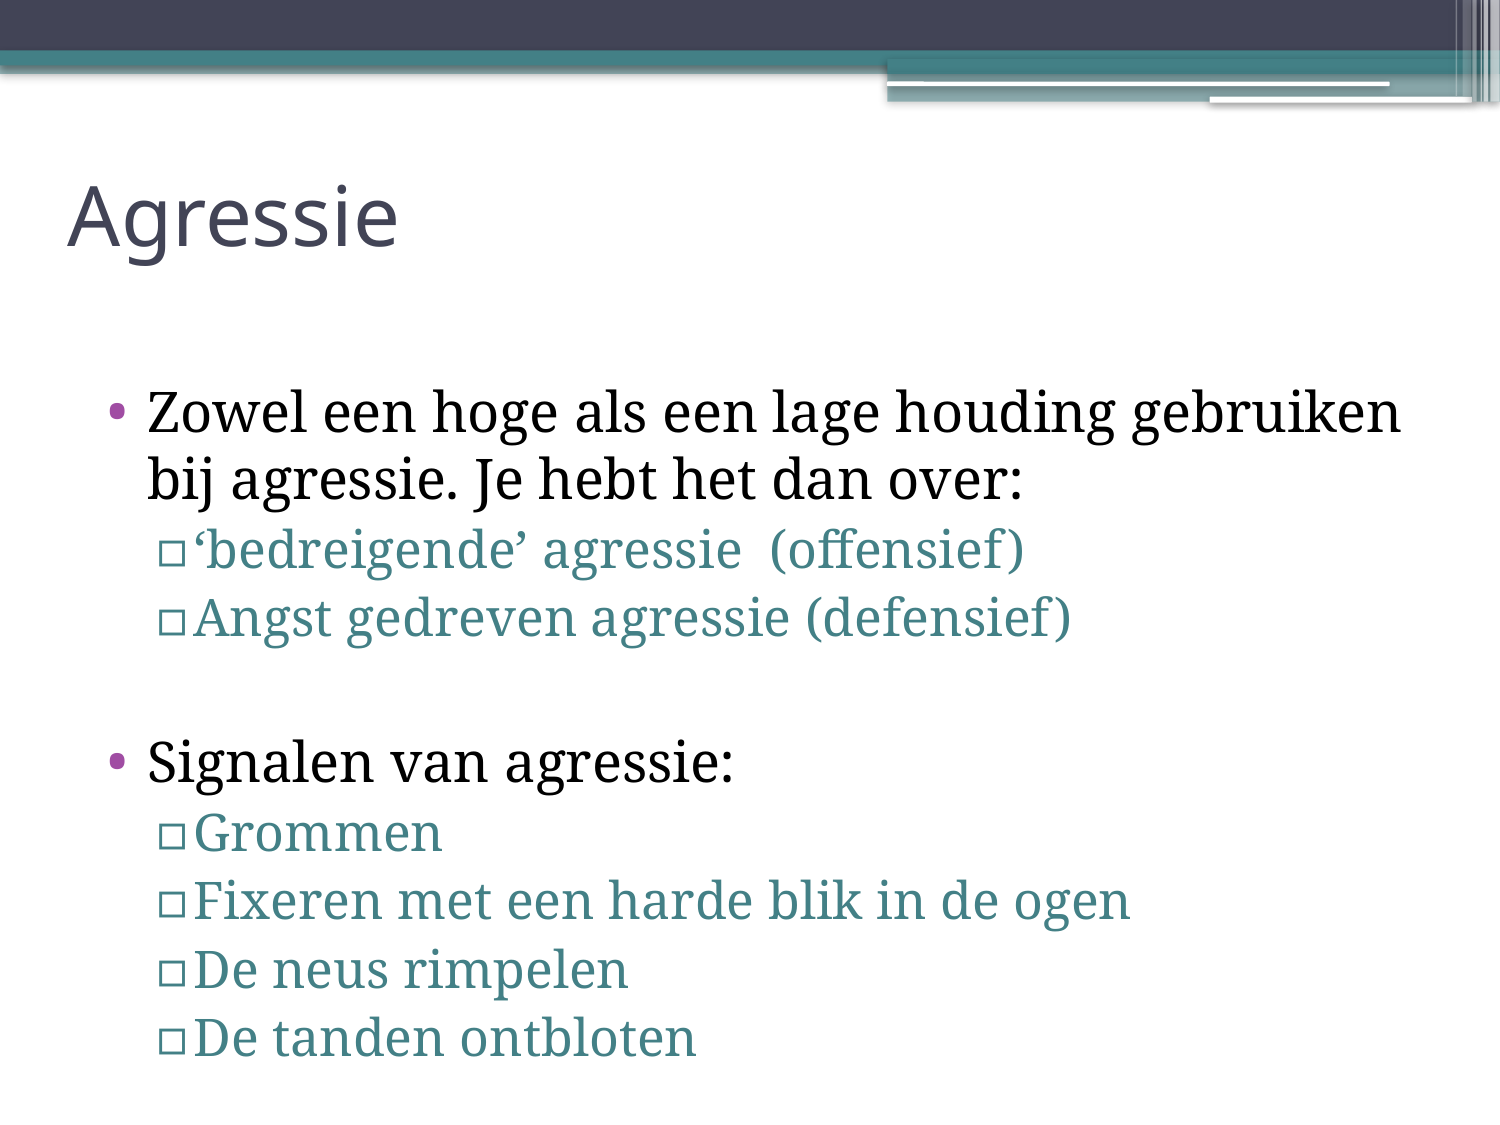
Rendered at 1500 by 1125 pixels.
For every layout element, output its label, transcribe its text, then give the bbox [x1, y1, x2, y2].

title Agressie [53, 125, 1404, 301]
list Zowel een hoge als een lage houding gebruiken bij agressie. Je hebt het dan over: ‘bedreigende’ agressie (offensief) Angst gedreven agressie (defensief) Signalen van agressie: Grommen Fixeren met een harde blik in de ogen De neus rimpelen De tanden ontbloten [75, 368, 1425, 1079]
